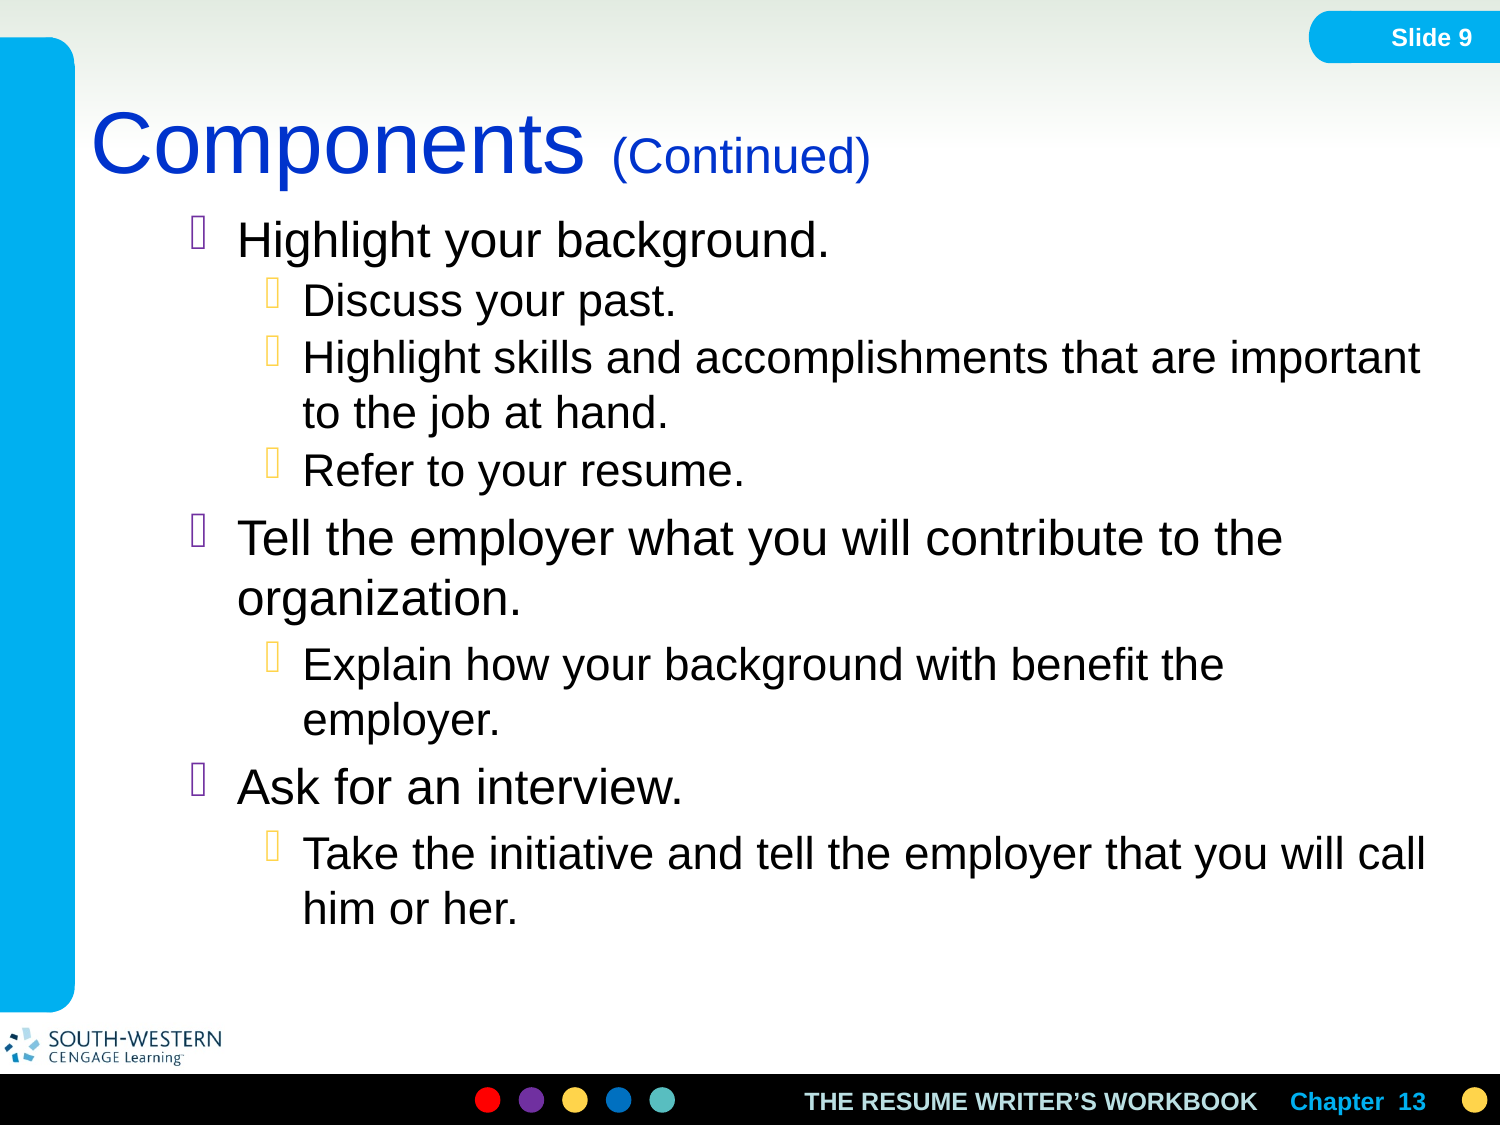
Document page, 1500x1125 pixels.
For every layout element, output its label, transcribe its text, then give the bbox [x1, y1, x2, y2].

title Components (Continued) [74, 44, 1426, 233]
footer Chapter 13 [1274, 1075, 1476, 1125]
slide_number Slide 9 [1312, 13, 1488, 93]
list Highlight your background. Discuss your past. Highlight skills and accomplishments that are important to the job at hand. Refer to your resume. Tell the employer what you will contribute to the organization. Explain how your background with benefit the employer. Ask for an interview. Take the initiative and tell the employer that you will call him or her. [99, 199, 1451, 943]
picture [0, 1022, 225, 1073]
